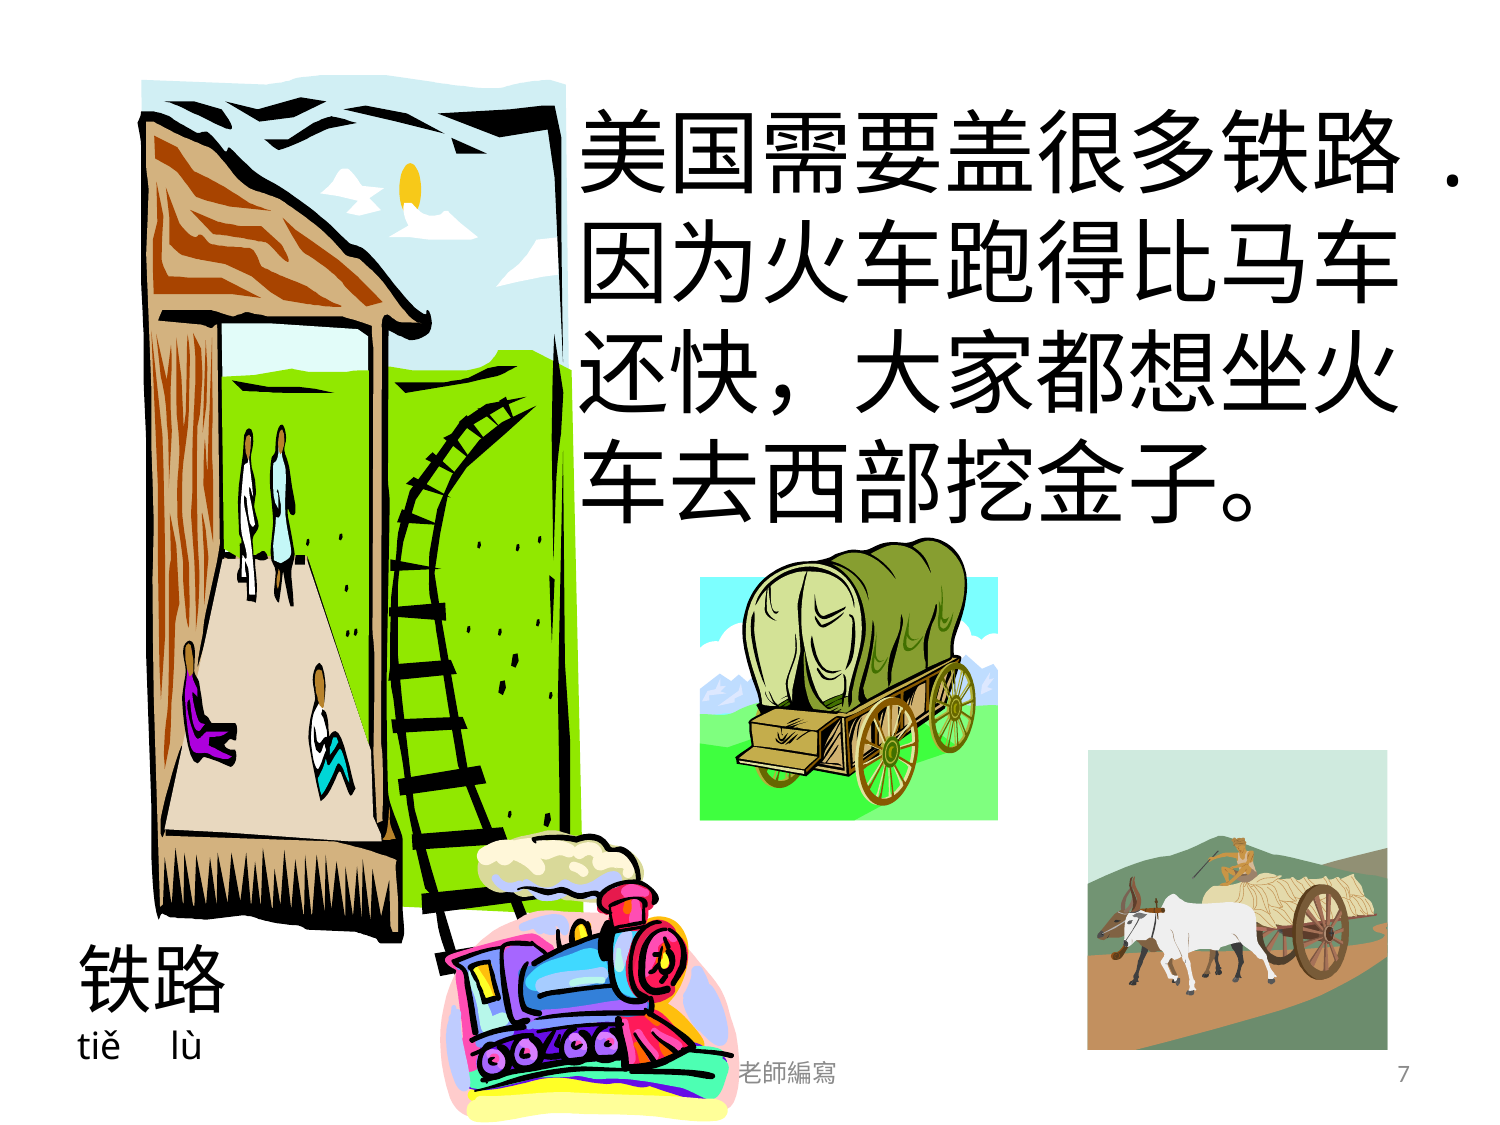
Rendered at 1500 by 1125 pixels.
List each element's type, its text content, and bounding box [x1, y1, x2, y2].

picture [137, 74, 743, 1125]
slide_number 7 [1074, 1042, 1425, 1103]
picture [699, 537, 999, 821]
footer 李乃芃老師編寫 [746, 1042, 988, 1103]
picture [1087, 749, 1388, 1051]
text_box 铁路 tiě lù [62, 924, 432, 1075]
text_box 美国需要盖很多铁路. 因为火车跑得比马车还快，大家都想坐火车去西部挖金子。 [588, 87, 1463, 543]
